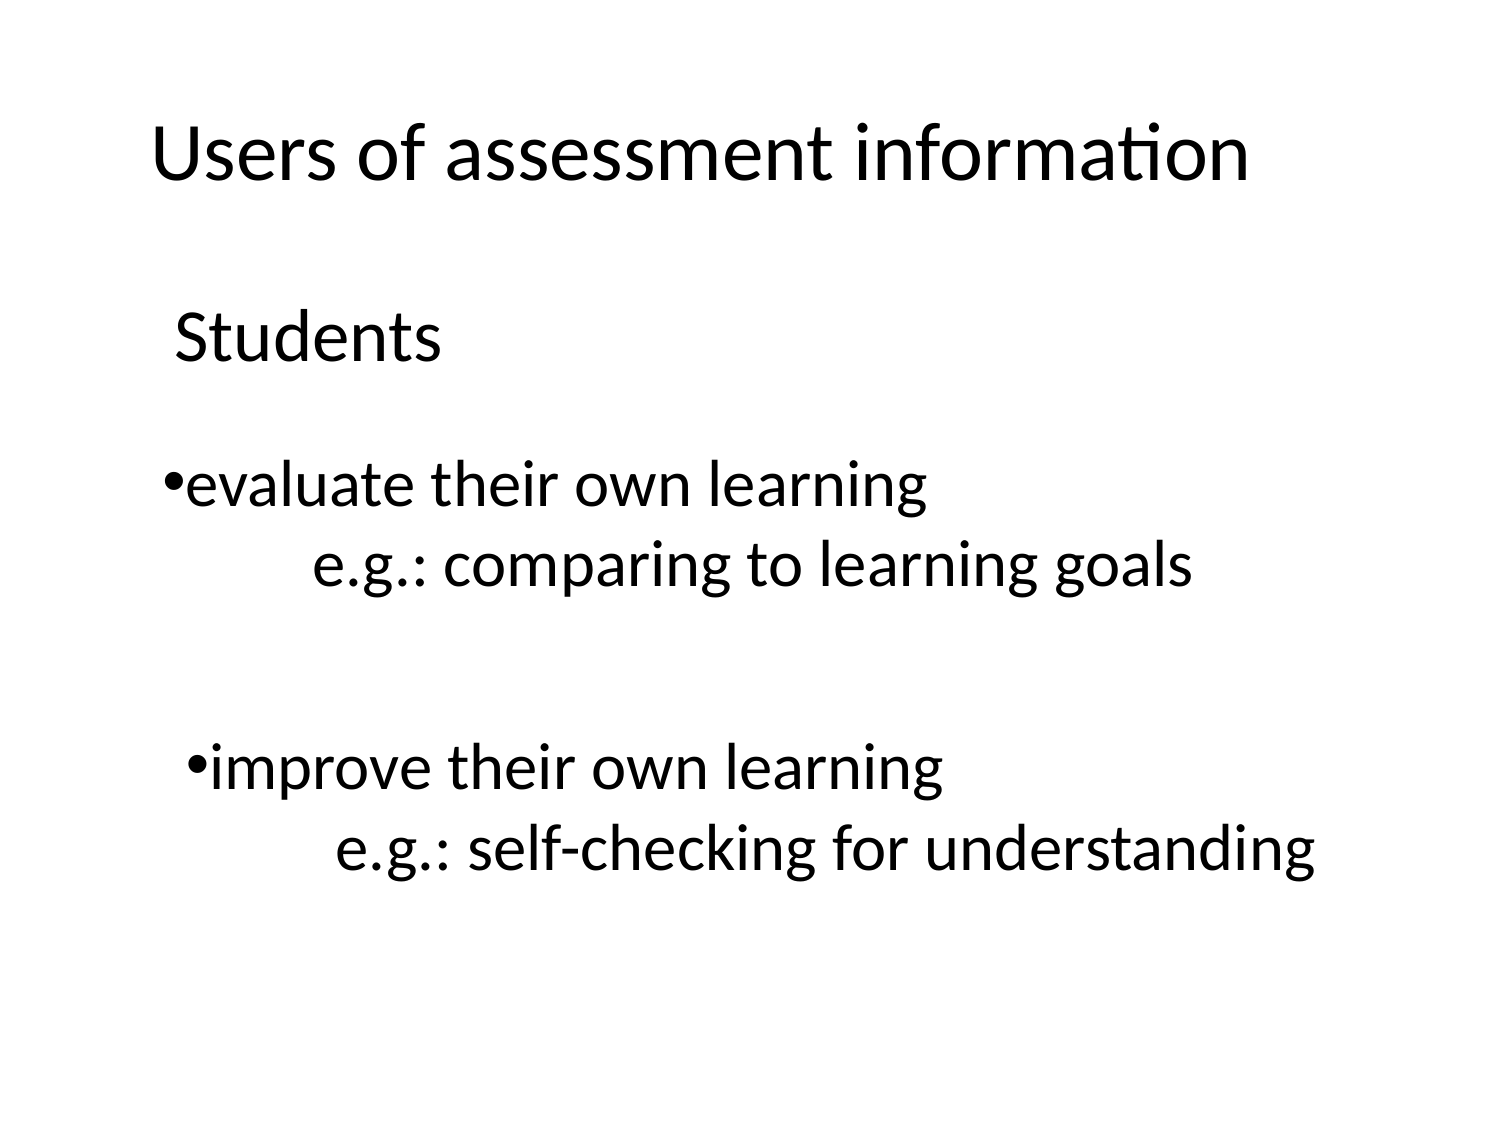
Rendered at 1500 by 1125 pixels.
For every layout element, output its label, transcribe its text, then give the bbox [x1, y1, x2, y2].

text_box Users of assessment information [135, 90, 1365, 205]
text_box improve their own learning e.g.: self-checking for understanding [171, 715, 1388, 891]
text_box Students [159, 278, 561, 384]
text_box evaluate their own learning e.g.: comparing to learning goals [147, 432, 1282, 608]
